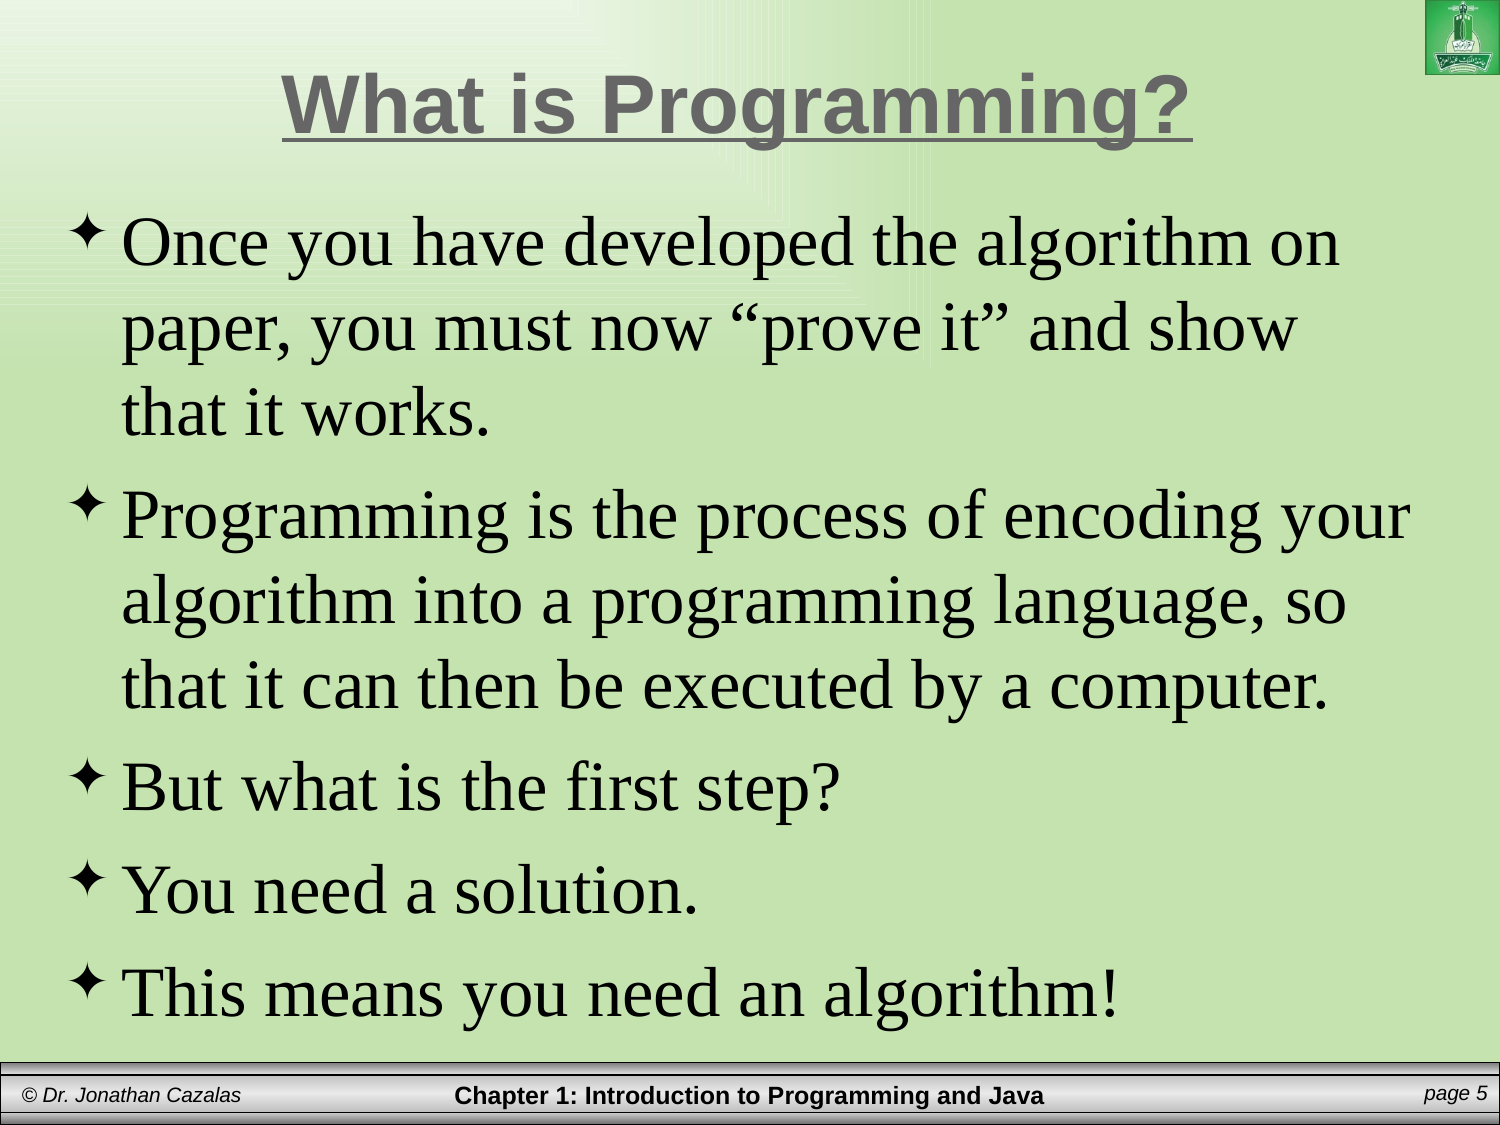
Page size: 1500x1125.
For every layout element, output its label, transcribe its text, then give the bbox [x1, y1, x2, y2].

picture [1425, 0, 1500, 75]
text_box Once you have developed the algorithm on paper, you must now “prove it” and show that it works. Programming is the process of encoding your algorithm into a programming language, so that it can then be executed by a computer. But what is the first step? You need a solution. This means you need an algorithm! [50, 187, 1438, 1038]
text_box What is Programming? [99, 37, 1375, 163]
